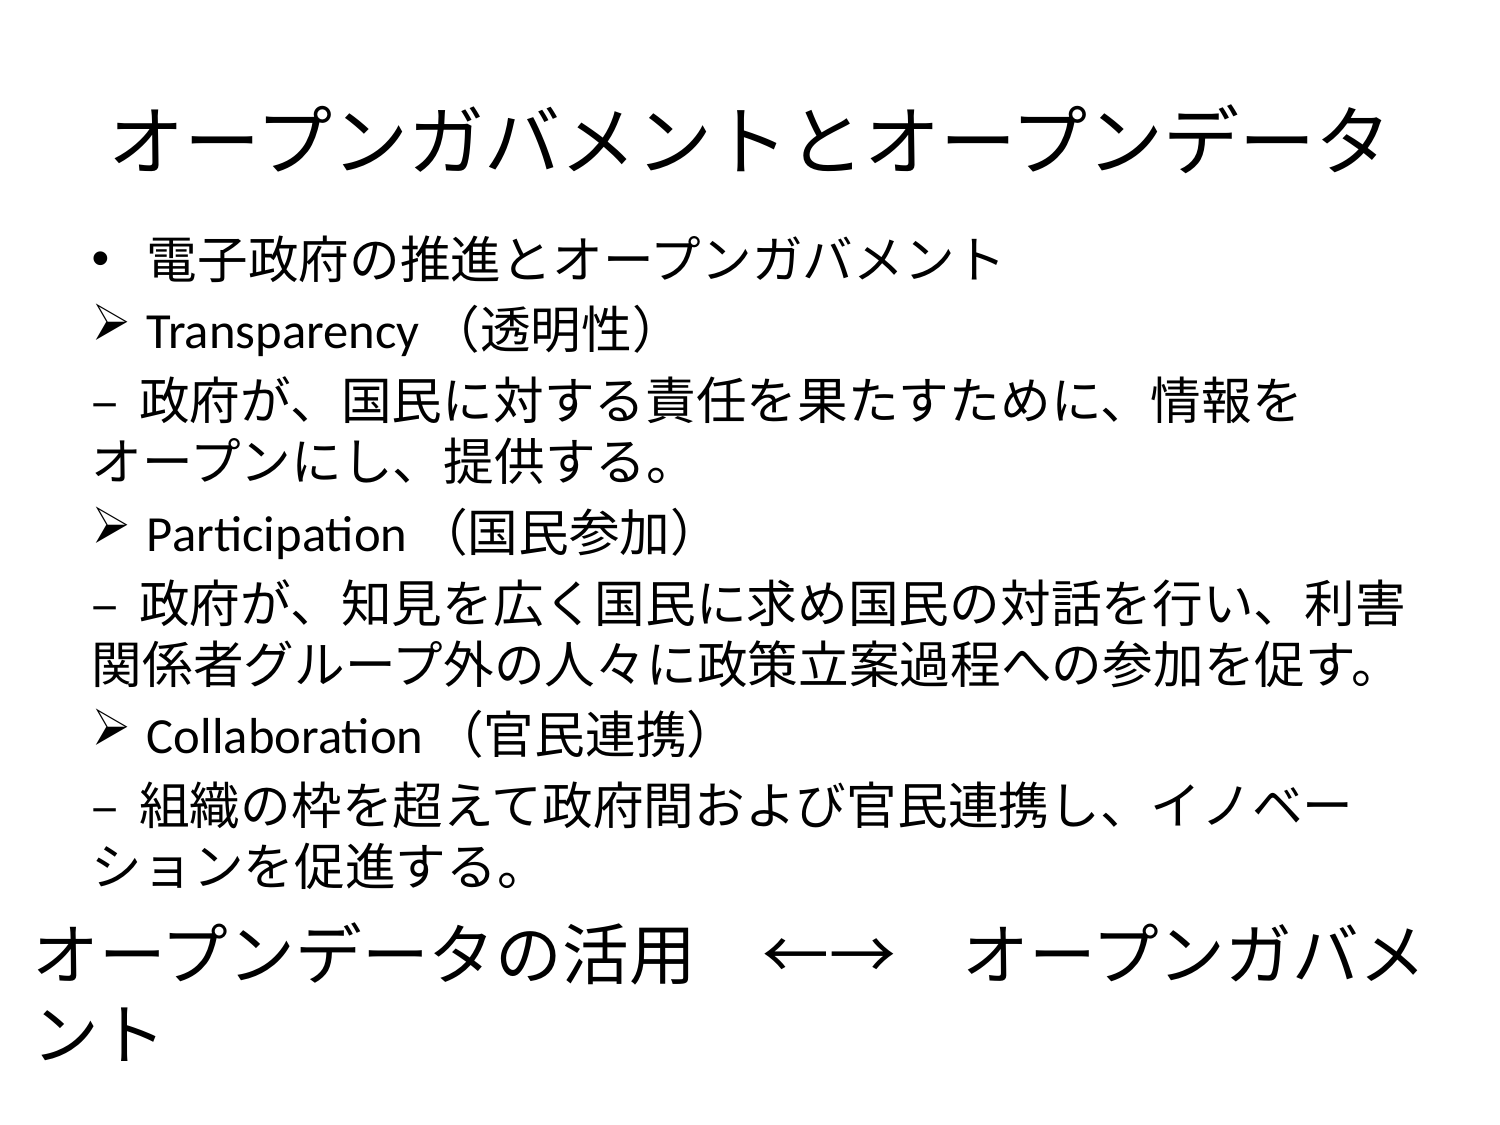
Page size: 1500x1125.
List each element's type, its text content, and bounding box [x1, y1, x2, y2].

list 電子政府の推進とオープンガバメント Transparency（透明性） – 政府が、国民に対する責任を果たすために、情報を オープンにし、提供する。 Participation（国民参加） – 政府が、知見を広く国民に求め国民の対話を行い、利害関係者グループ外の人々に政策立案過程への参加を促す。 Collaboration（官民連携） – 組織の枠を超えて政府間および官民連携し、イノベーションを促進する。 [76, 219, 1424, 905]
text_box オープンデータの活用 ←→ オープンガバメント [17, 905, 1442, 1083]
title オープンガバメントとオープンデータ [75, 45, 1425, 233]
